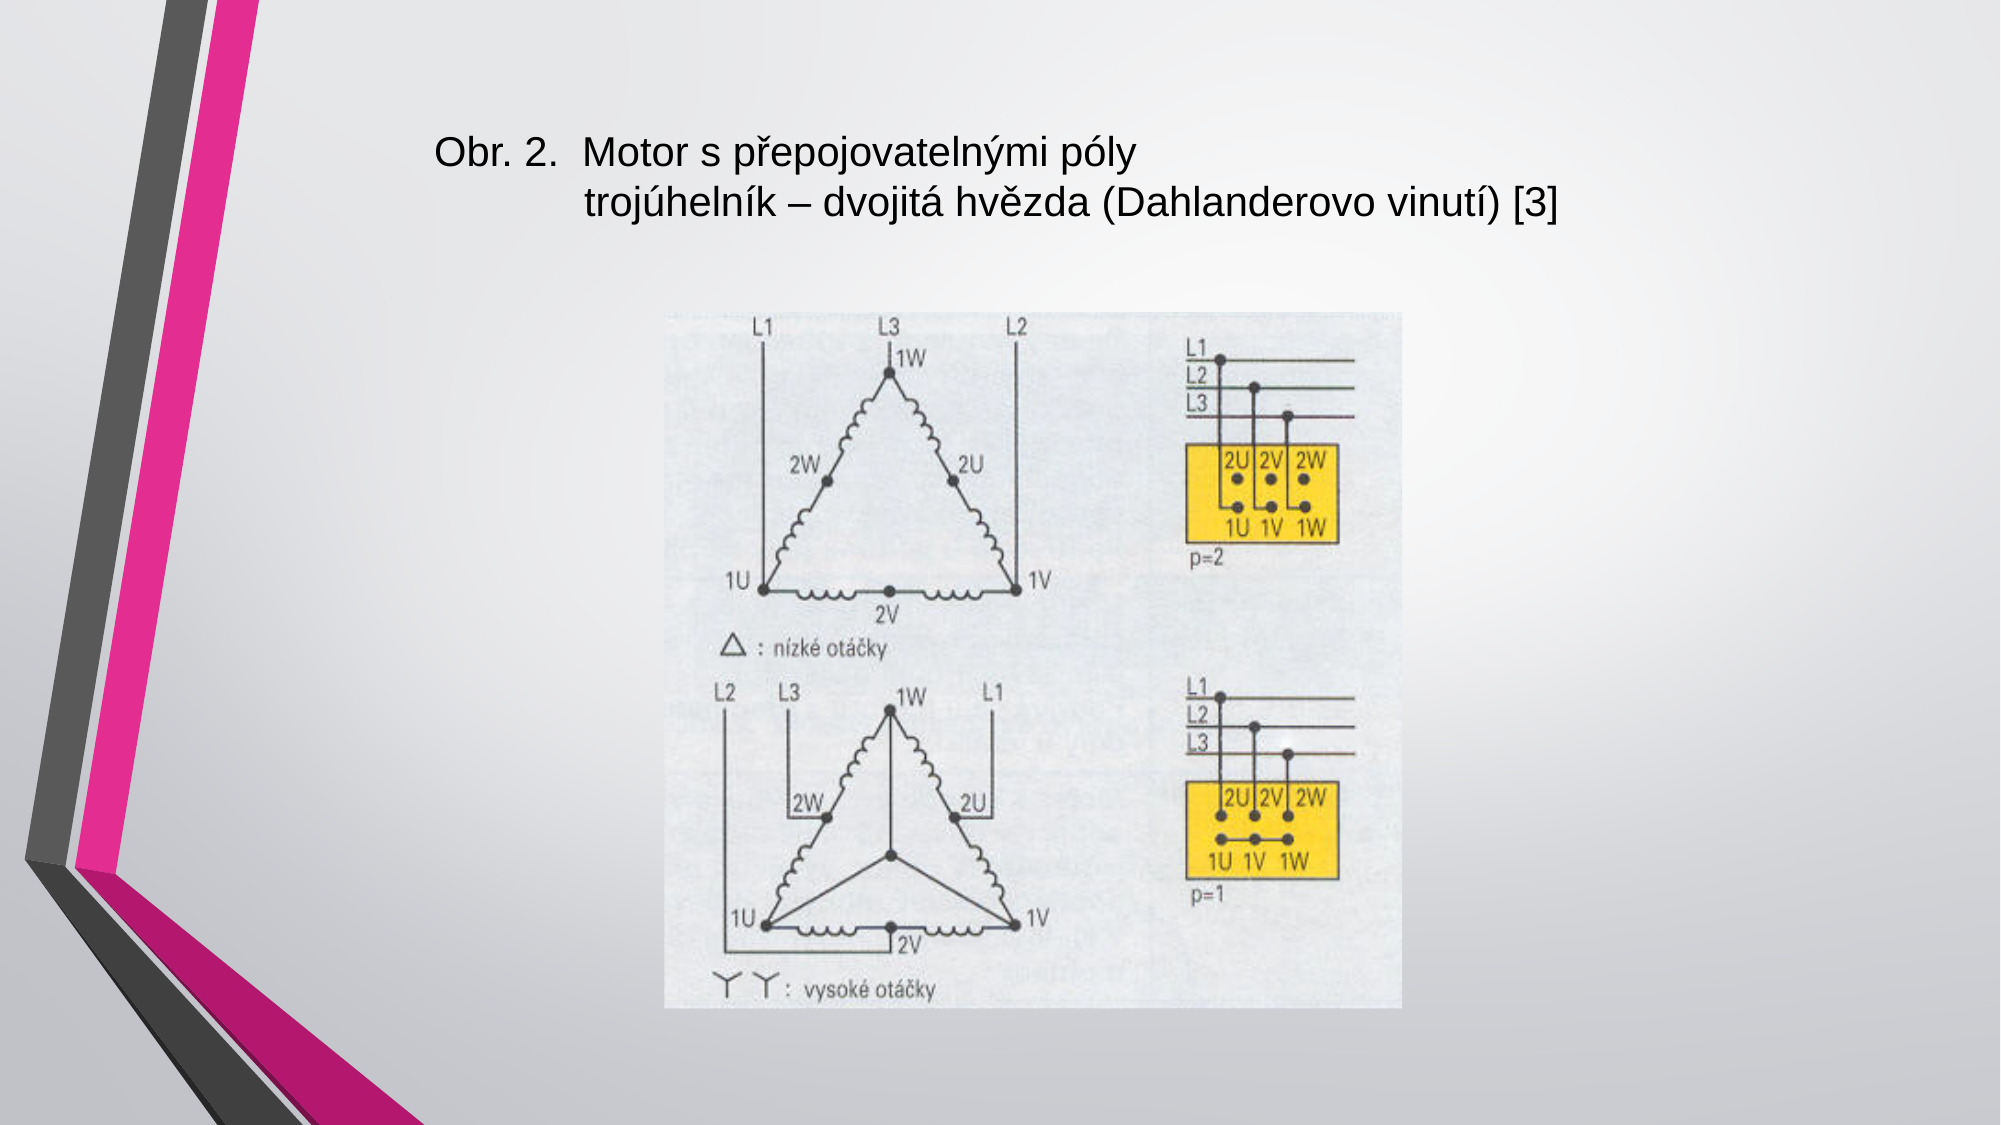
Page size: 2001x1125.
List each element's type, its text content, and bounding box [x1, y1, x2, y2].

picture [663, 312, 1403, 1015]
text_box Obr. 2. Motor s přepojovatelnými póly trojúhelník – dvojitá hvězda (Dahlanderovo vinutí) [3] [419, 116, 1586, 232]
